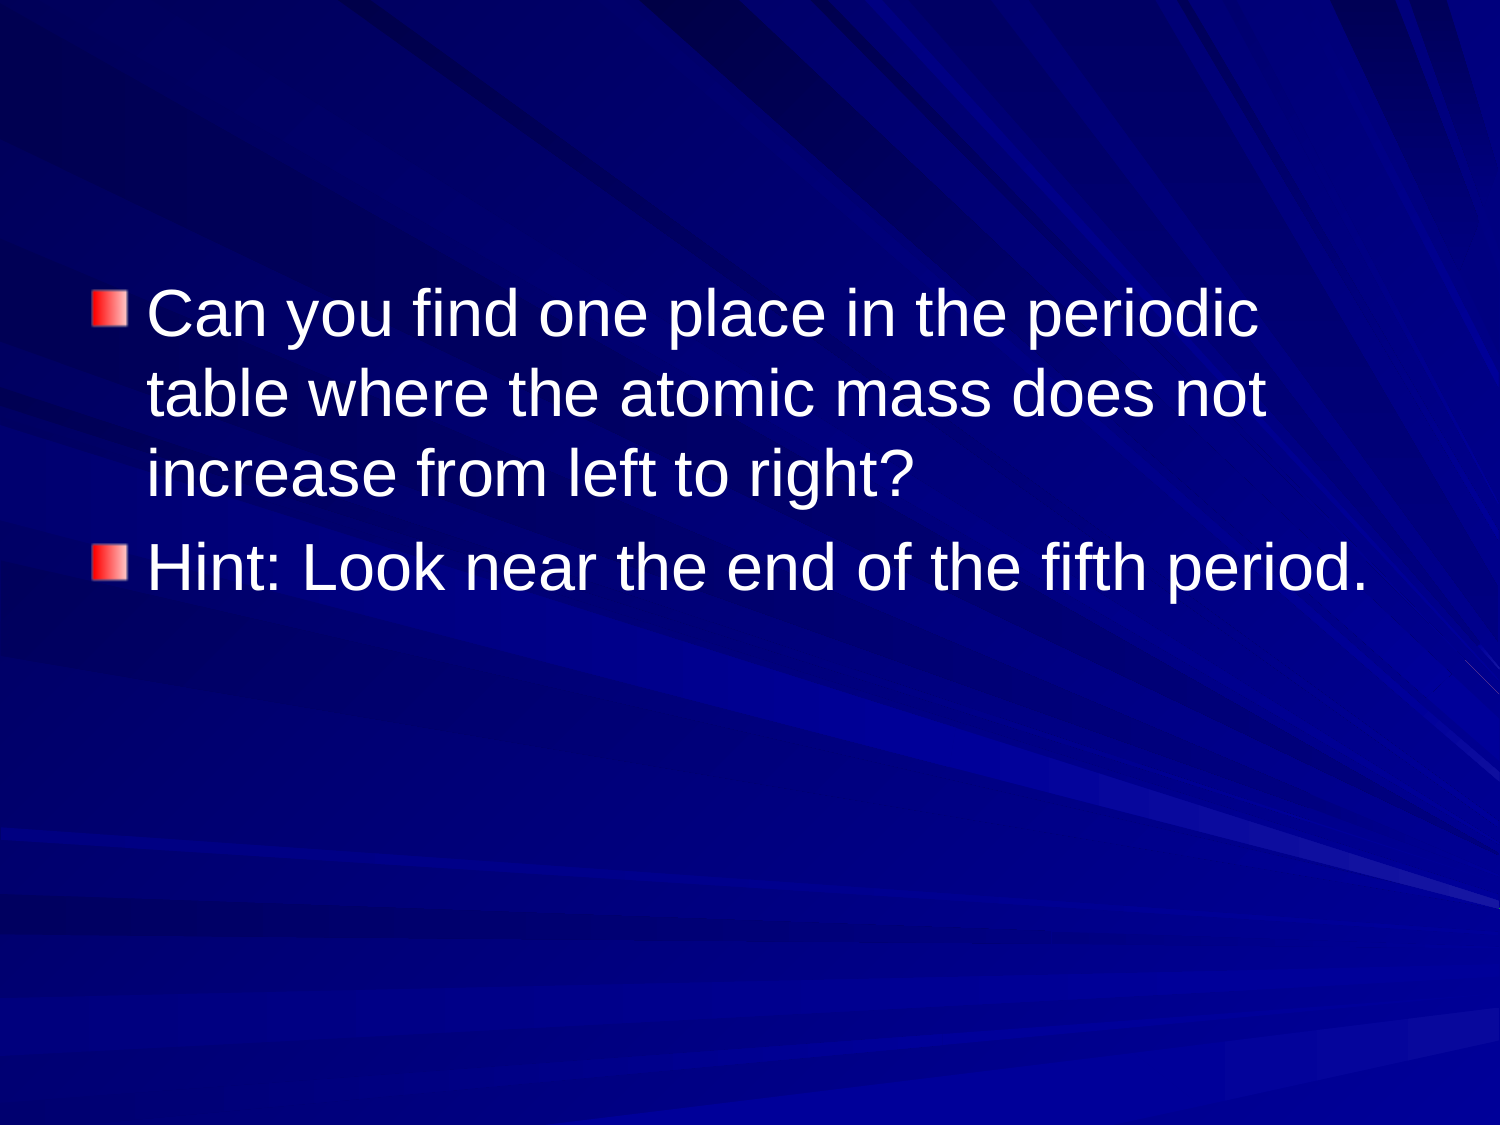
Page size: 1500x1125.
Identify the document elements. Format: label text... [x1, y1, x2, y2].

list Can you find one place in the periodic table where the atomic mass does not increase from left to right? Hint: Look near the end of the fifth period. [74, 262, 1426, 1006]
picture [90, 288, 132, 331]
picture [90, 542, 132, 585]
